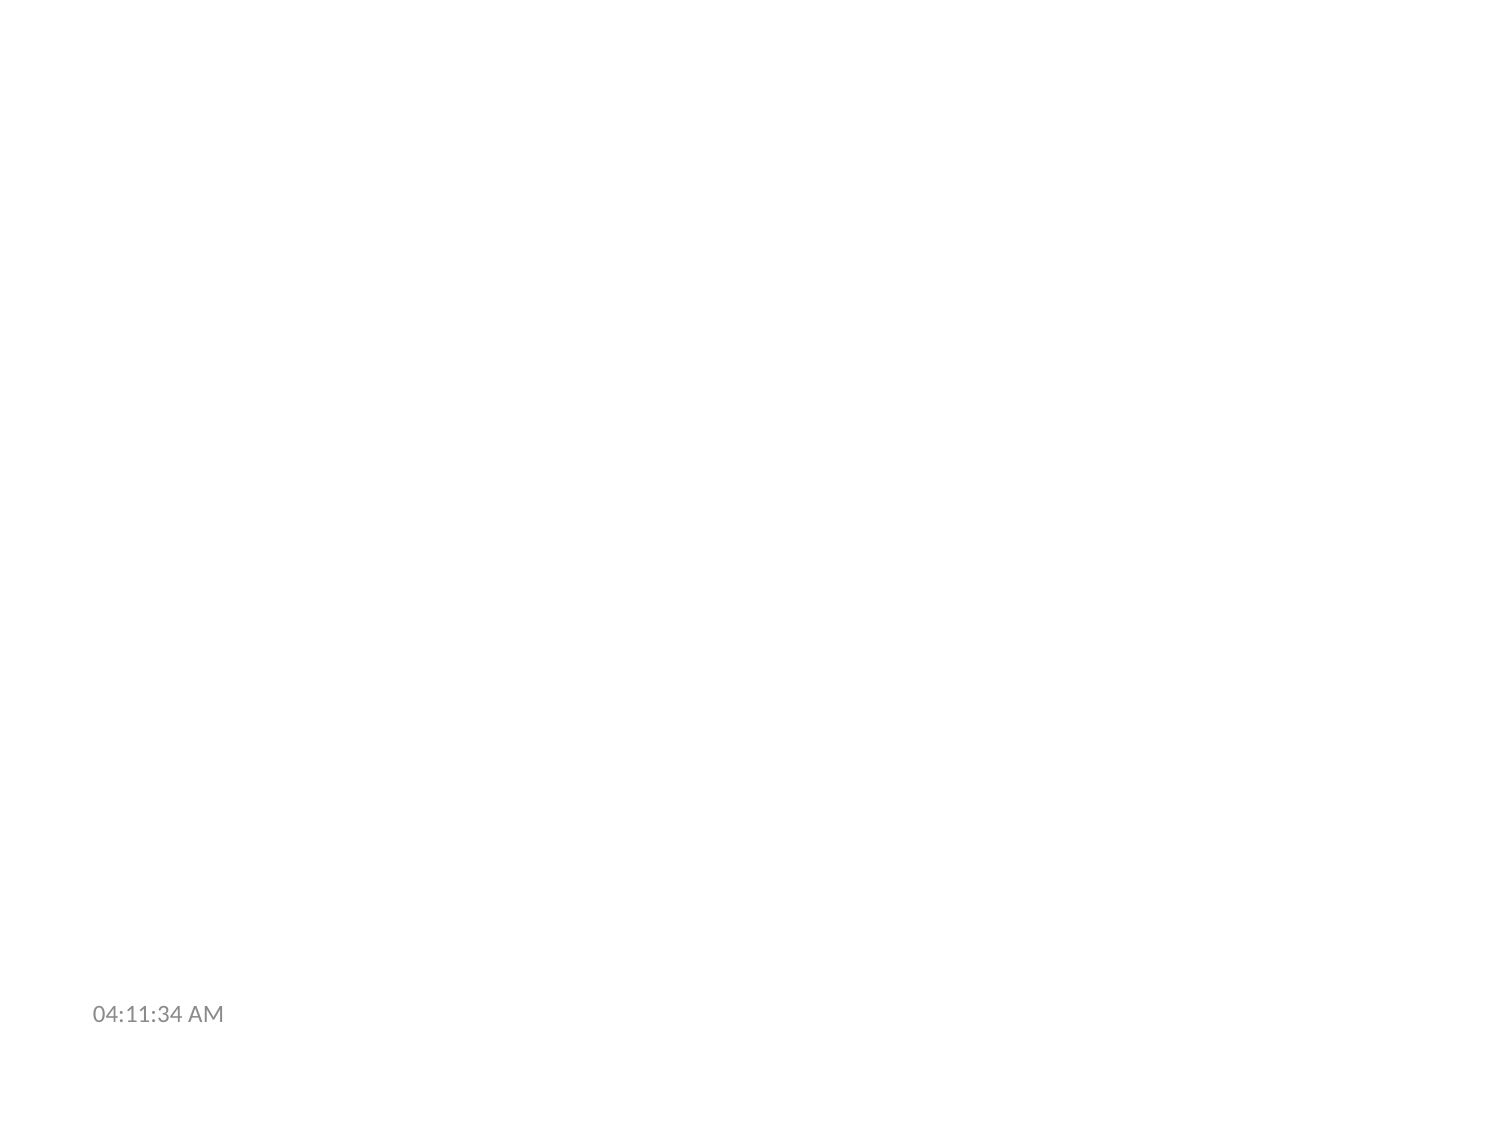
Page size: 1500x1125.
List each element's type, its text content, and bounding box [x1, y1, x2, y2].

text_box 3:35:09 PM [77, 982, 428, 1043]
